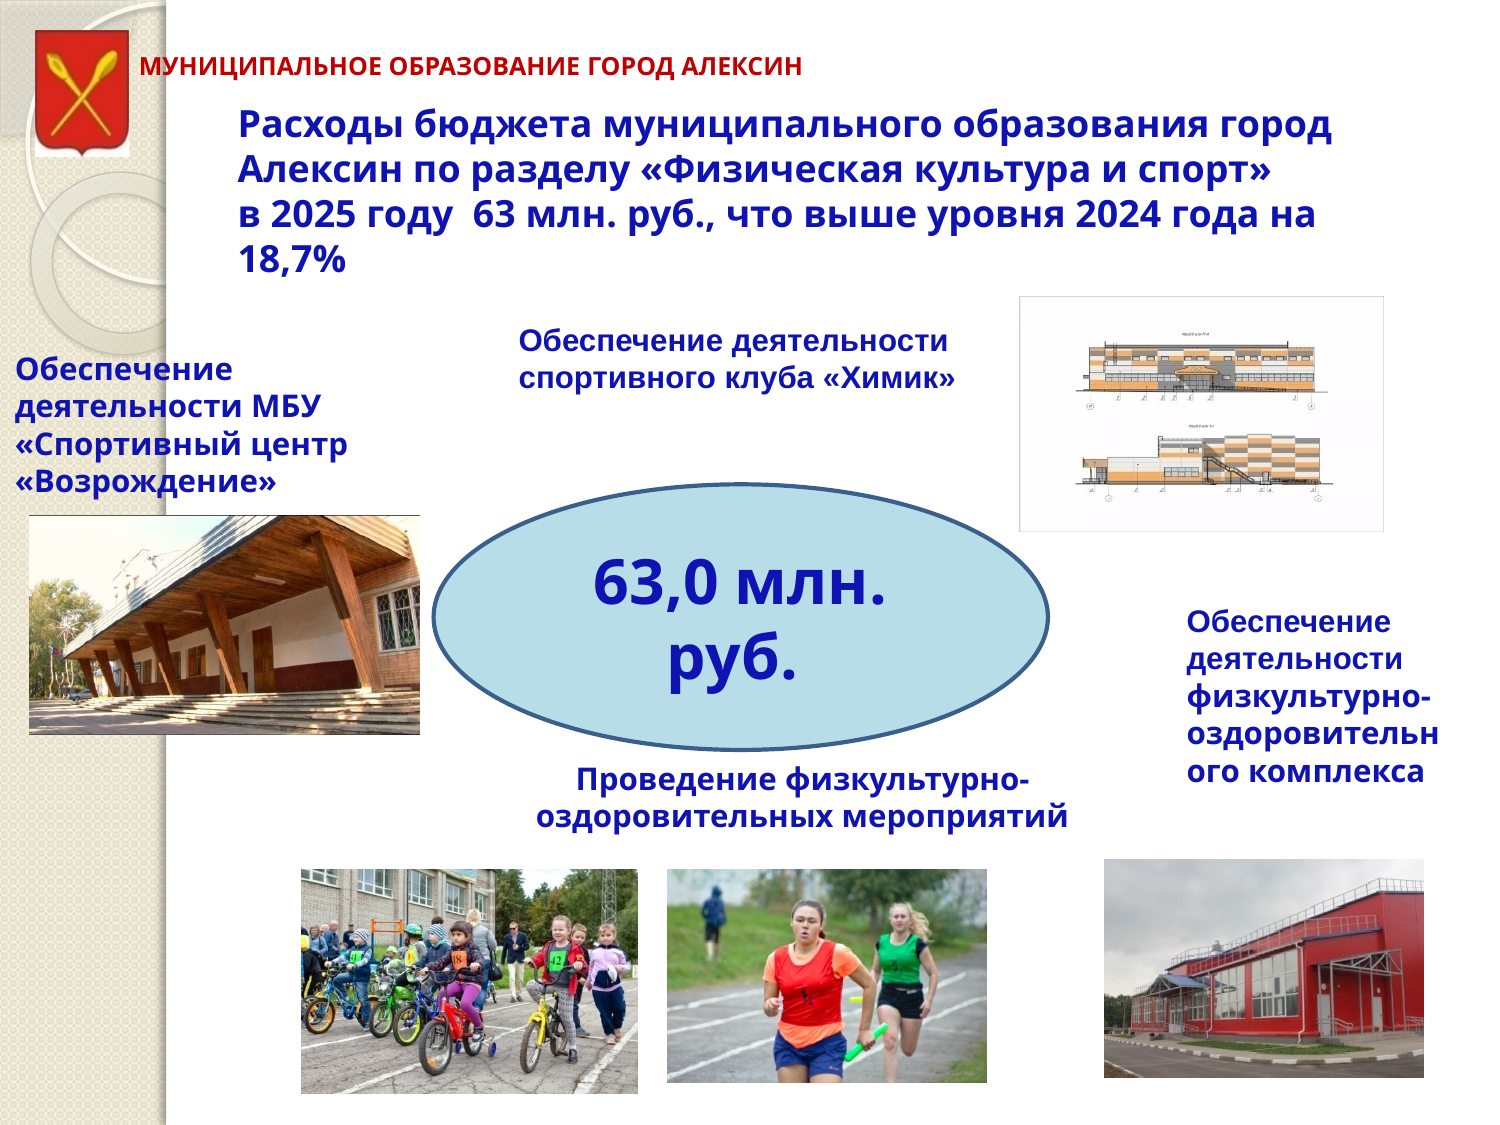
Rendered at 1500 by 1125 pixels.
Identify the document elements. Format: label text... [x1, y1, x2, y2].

text_box Обеспечение деятельности физкультурно-оздоровительного комплекса [1171, 593, 1465, 796]
picture [29, 514, 420, 735]
text_box 63,0 млн. руб. [431, 482, 1051, 751]
text_box МУНИЦИПАЛЬНОЕ ОБРАЗОВАНИЕ ГОРОД АЛЕКСИН [135, 42, 1247, 88]
text_box Проведение физкультурно-оздоровительных мероприятий [480, 751, 1125, 842]
picture [1019, 296, 1384, 532]
picture [1104, 859, 1424, 1079]
text_box Обеспечение деятельности спортивного клуба «Химик» [503, 312, 1012, 403]
title Расходы бюджета муниципального образования город Алексин по разделу «Физическая культура и спорт» в 2025 году 63 млн. руб., что выше уровня 2024 года на 18,7% [222, 78, 1395, 303]
picture [666, 869, 987, 1083]
text_box Обеспечение деятельности МБУ «Спортивный центр «Возрождение» [0, 341, 414, 507]
picture [300, 869, 638, 1095]
picture [34, 30, 130, 157]
